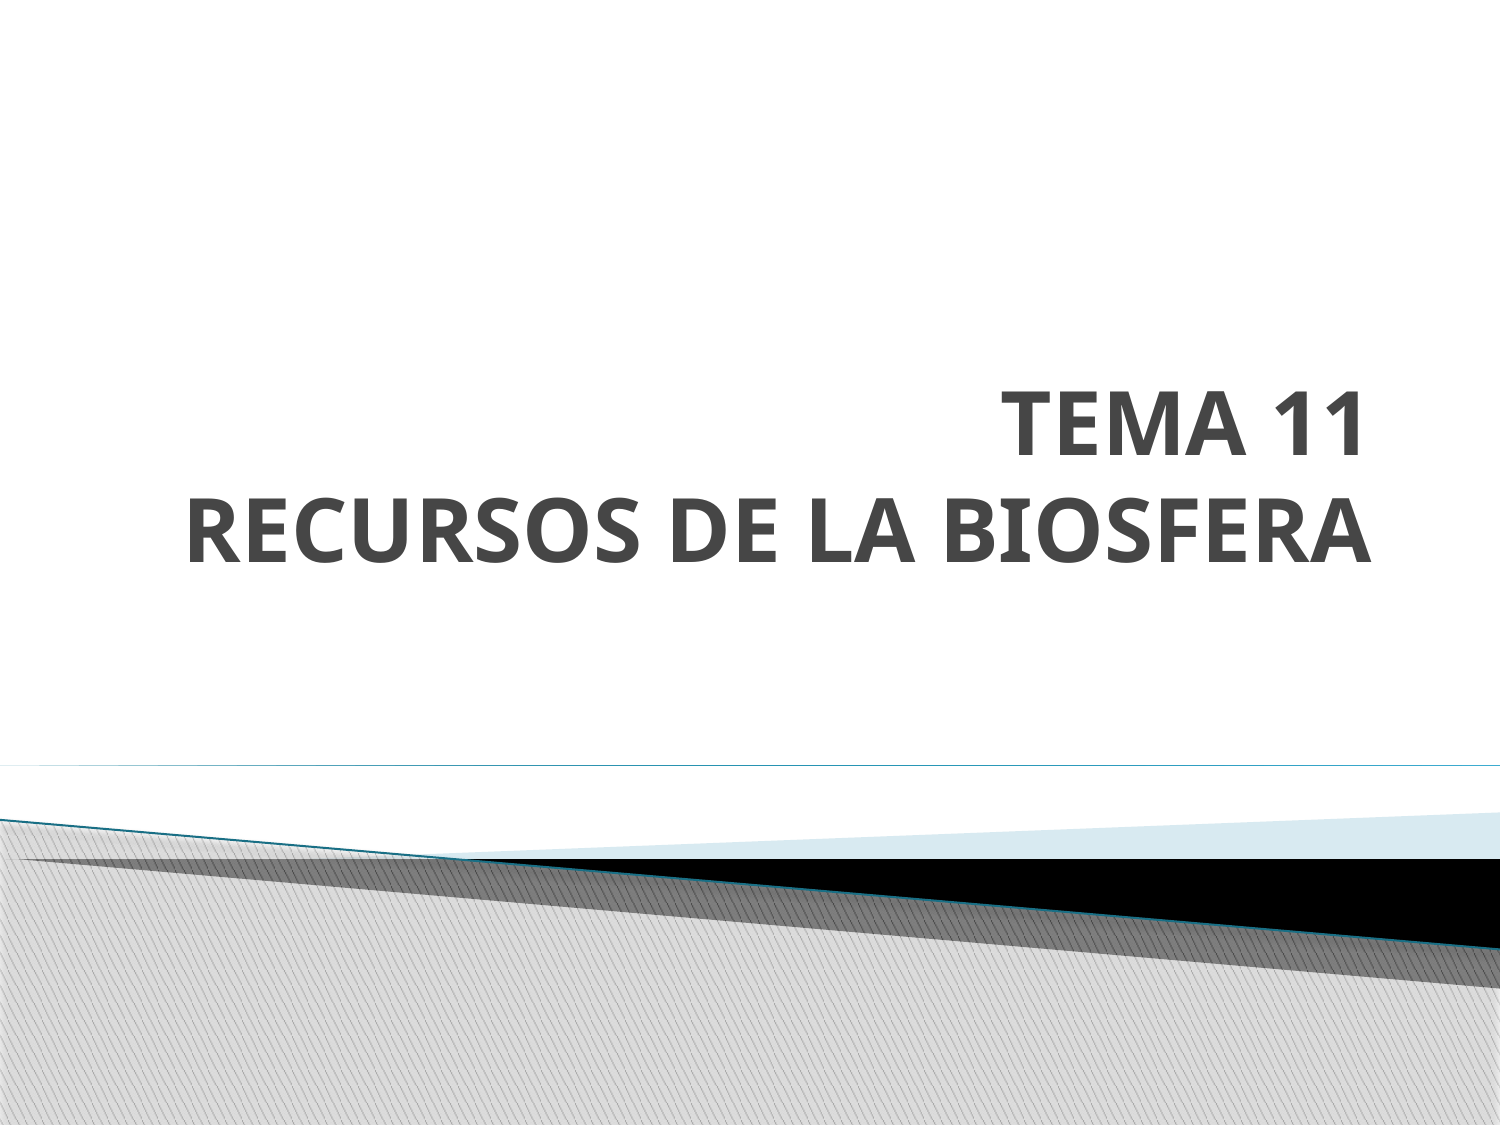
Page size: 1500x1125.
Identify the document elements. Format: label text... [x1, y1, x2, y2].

picture [5, 859, 1500, 989]
title TEMA 11 RECURSOS DE LA BIOSFERA [112, 287, 1388, 588]
